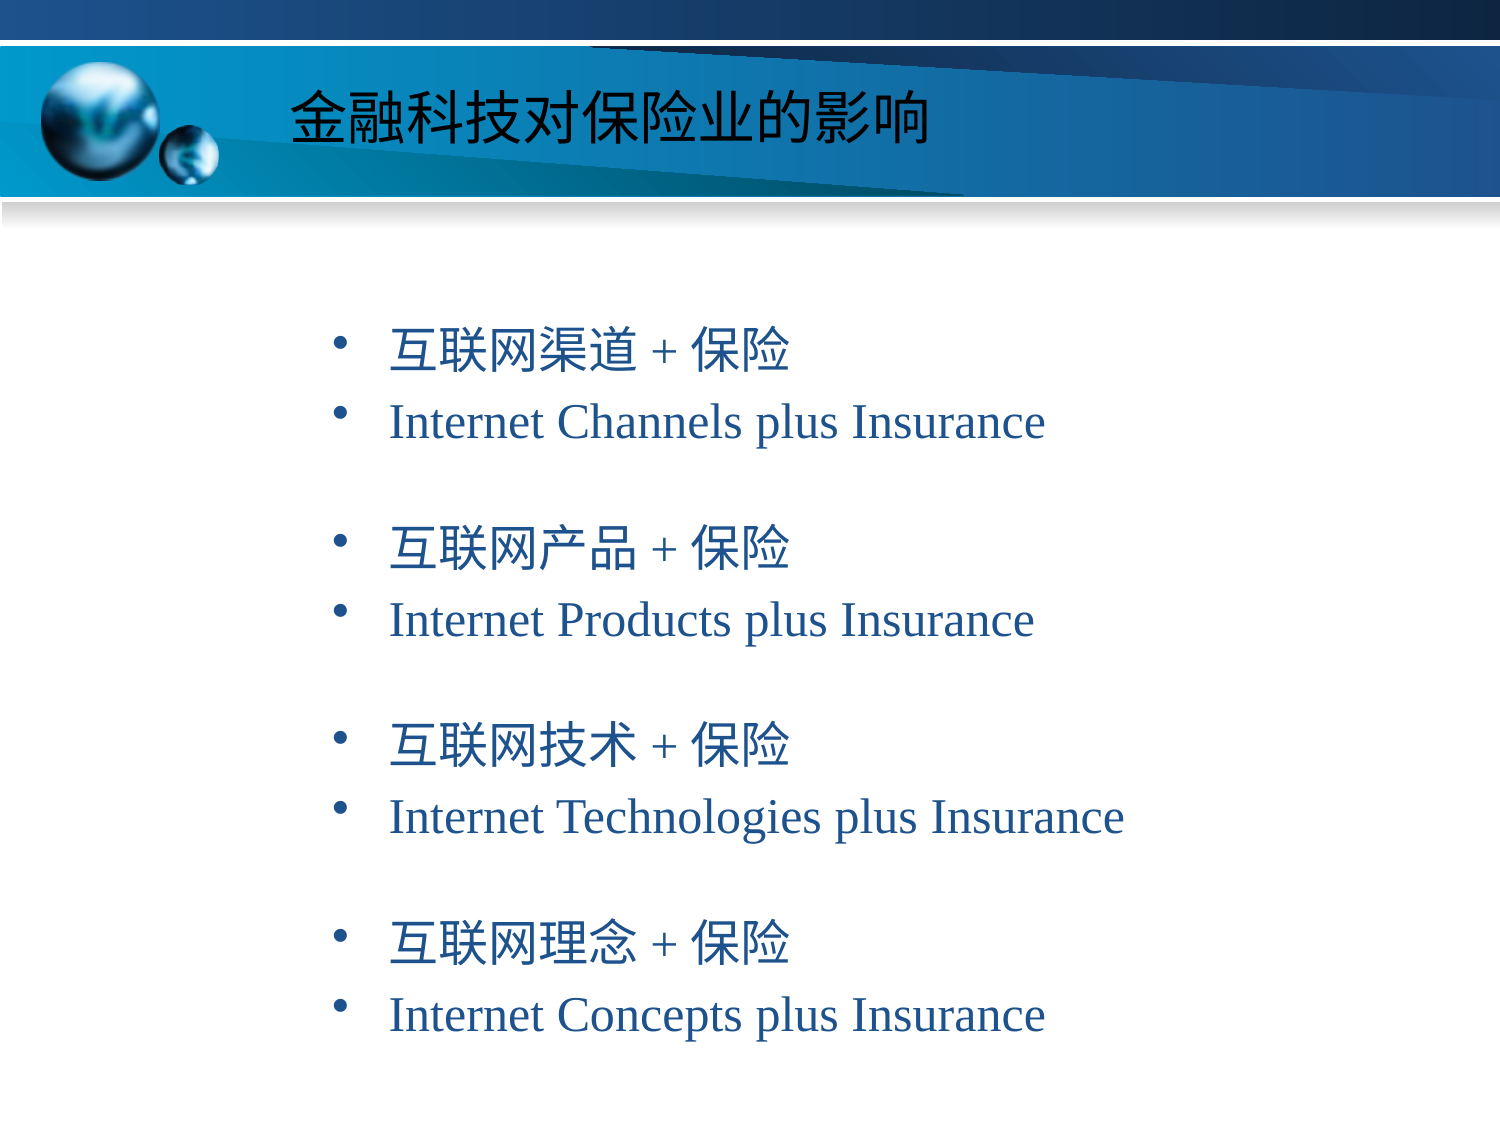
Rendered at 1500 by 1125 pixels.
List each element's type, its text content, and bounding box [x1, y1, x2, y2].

title 金融科技对保险业的影响 [274, 44, 1363, 188]
picture [42, 63, 159, 180]
text_box 互联网产品+保险 Internet Products plus Insurance [317, 508, 1183, 654]
picture [160, 126, 218, 184]
text_box 互联网技术+保险 Internet Technologies plus Insurance [317, 706, 1183, 852]
text_box 互联网渠道+保险 Internet Channels plus Insurance [317, 311, 1183, 456]
text_box 互联网理念+保险 Internet Concepts plus Insurance [317, 904, 1183, 1050]
